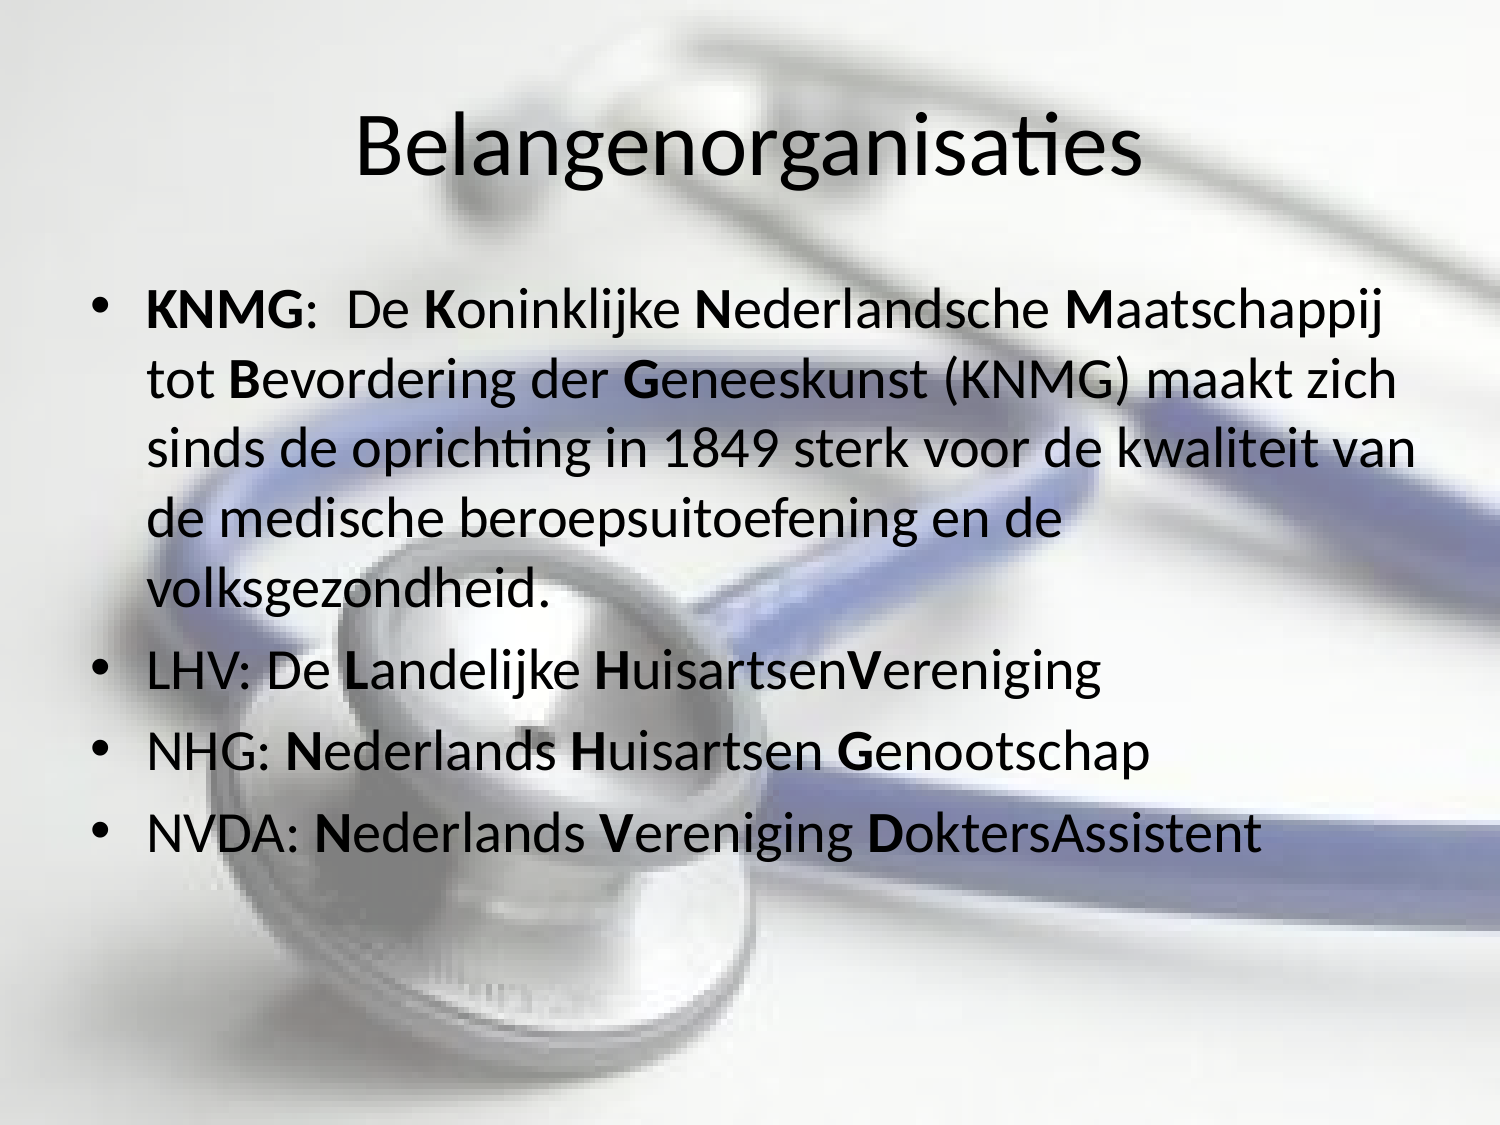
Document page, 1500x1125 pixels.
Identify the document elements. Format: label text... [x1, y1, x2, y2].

title Belangenorganisaties [75, 45, 1425, 233]
list KNMG: De Koninklijke Nederlandsche Maatschappij tot Bevordering der Geneeskunst (KNMG) maakt zich sinds de oprichting in 1849 sterk voor de kwaliteit van de medische beroepsuitoefening en de volksgezondheid. LHV: De Landelijke HuisartsenVereniging NHG: Nederlands Huisartsen Genootschap NVDA: Nederlands Vereniging DoktersAssistent [75, 262, 1447, 1005]
